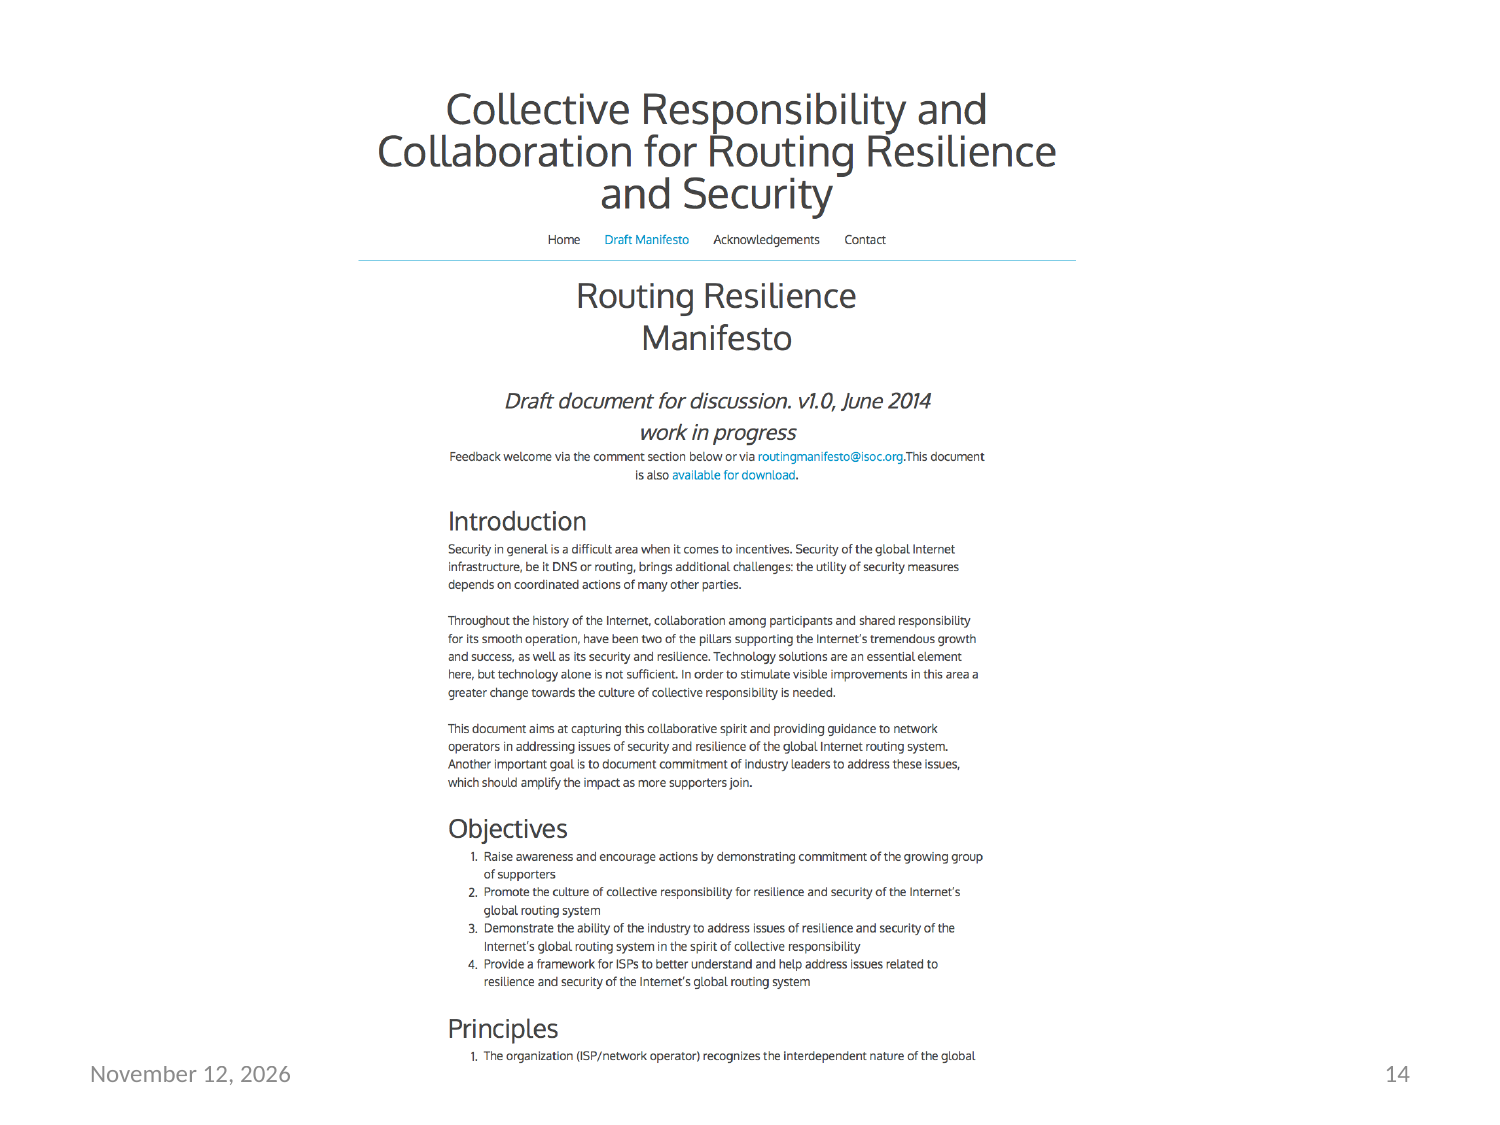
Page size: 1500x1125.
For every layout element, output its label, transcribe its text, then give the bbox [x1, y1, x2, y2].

picture [0, 58, 1500, 1066]
slide_number 14 [1074, 1073, 1425, 1103]
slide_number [75, 1073, 425, 1103]
